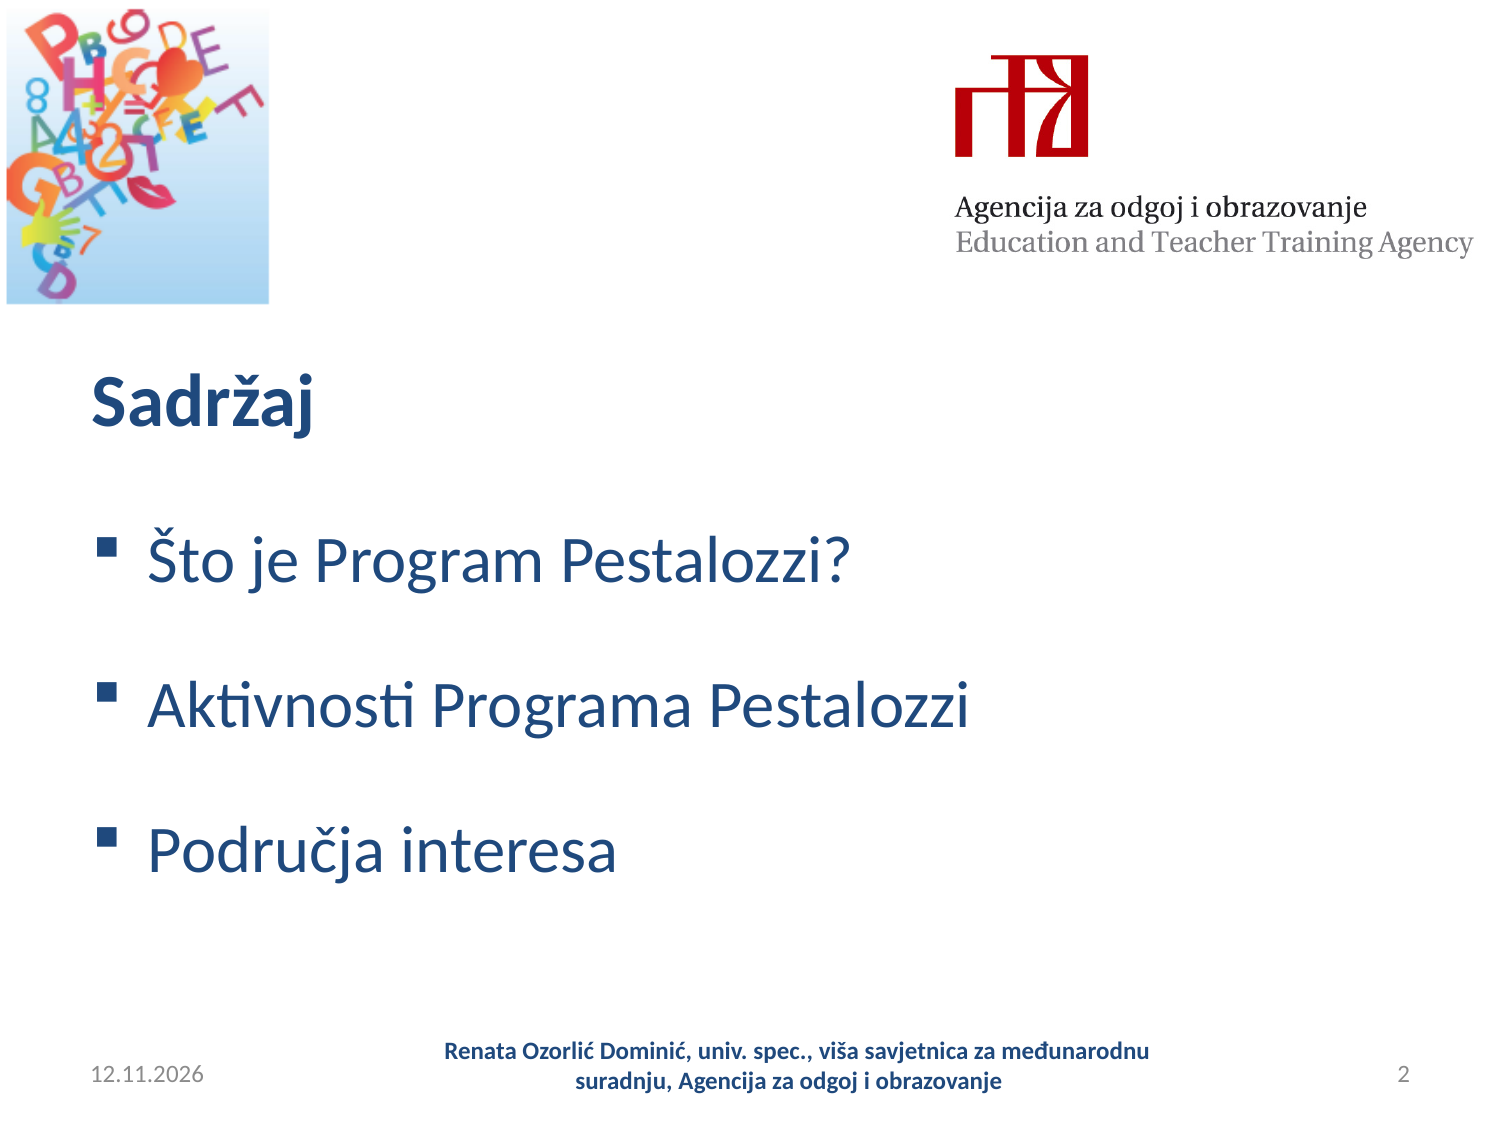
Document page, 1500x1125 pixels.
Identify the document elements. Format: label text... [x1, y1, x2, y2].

picture [0, 0, 278, 308]
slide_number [75, 1042, 425, 1103]
footer Renata Ozorlić Dominić, univ. spec., viša savjetnica za međunarodnu suradnju, Agencija za odgoj i obrazovanje [407, 1035, 1189, 1095]
slide_number 2 [1074, 1042, 1425, 1103]
picture [926, 30, 1500, 287]
list Što je Program Pestalozzi? Aktivnosti Programa Pestalozzi Područja interesa [76, 468, 1427, 993]
title Sadržaj [76, 302, 1427, 468]
